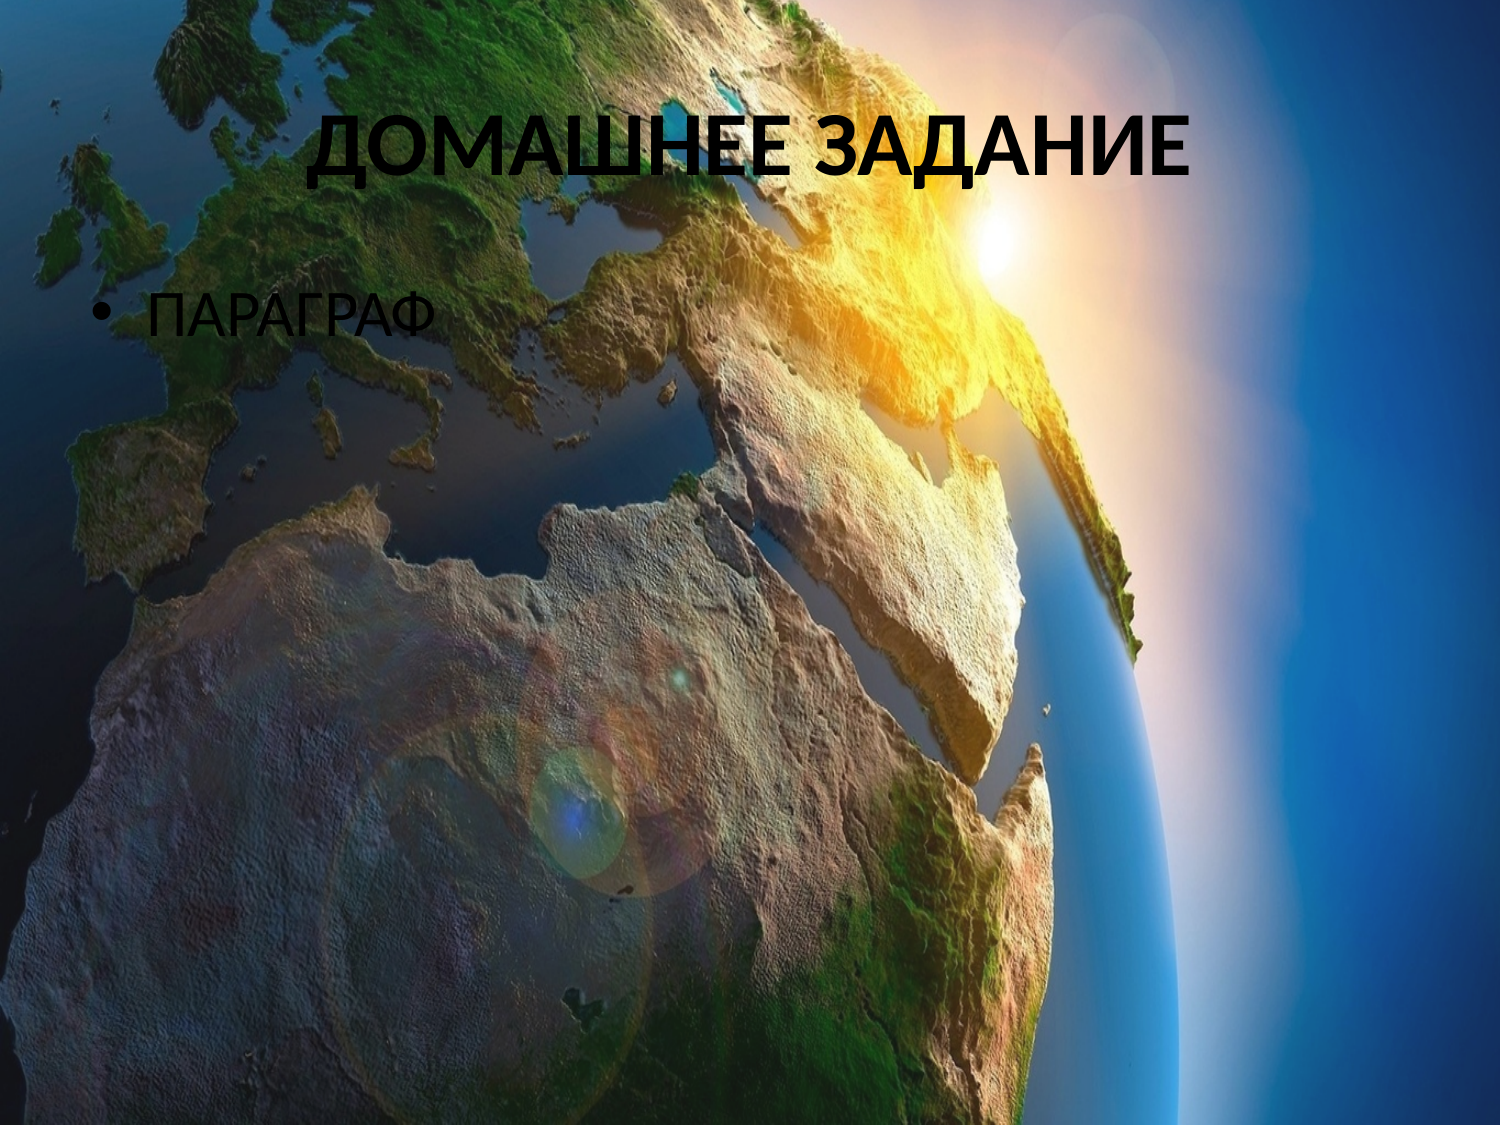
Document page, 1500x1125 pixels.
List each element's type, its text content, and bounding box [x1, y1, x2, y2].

list ПАРАГРАФ [75, 262, 1425, 1005]
picture [0, 0, 1500, 1125]
title ДОМАШНЕЕ ЗАДАНИЕ [75, 45, 1425, 233]
